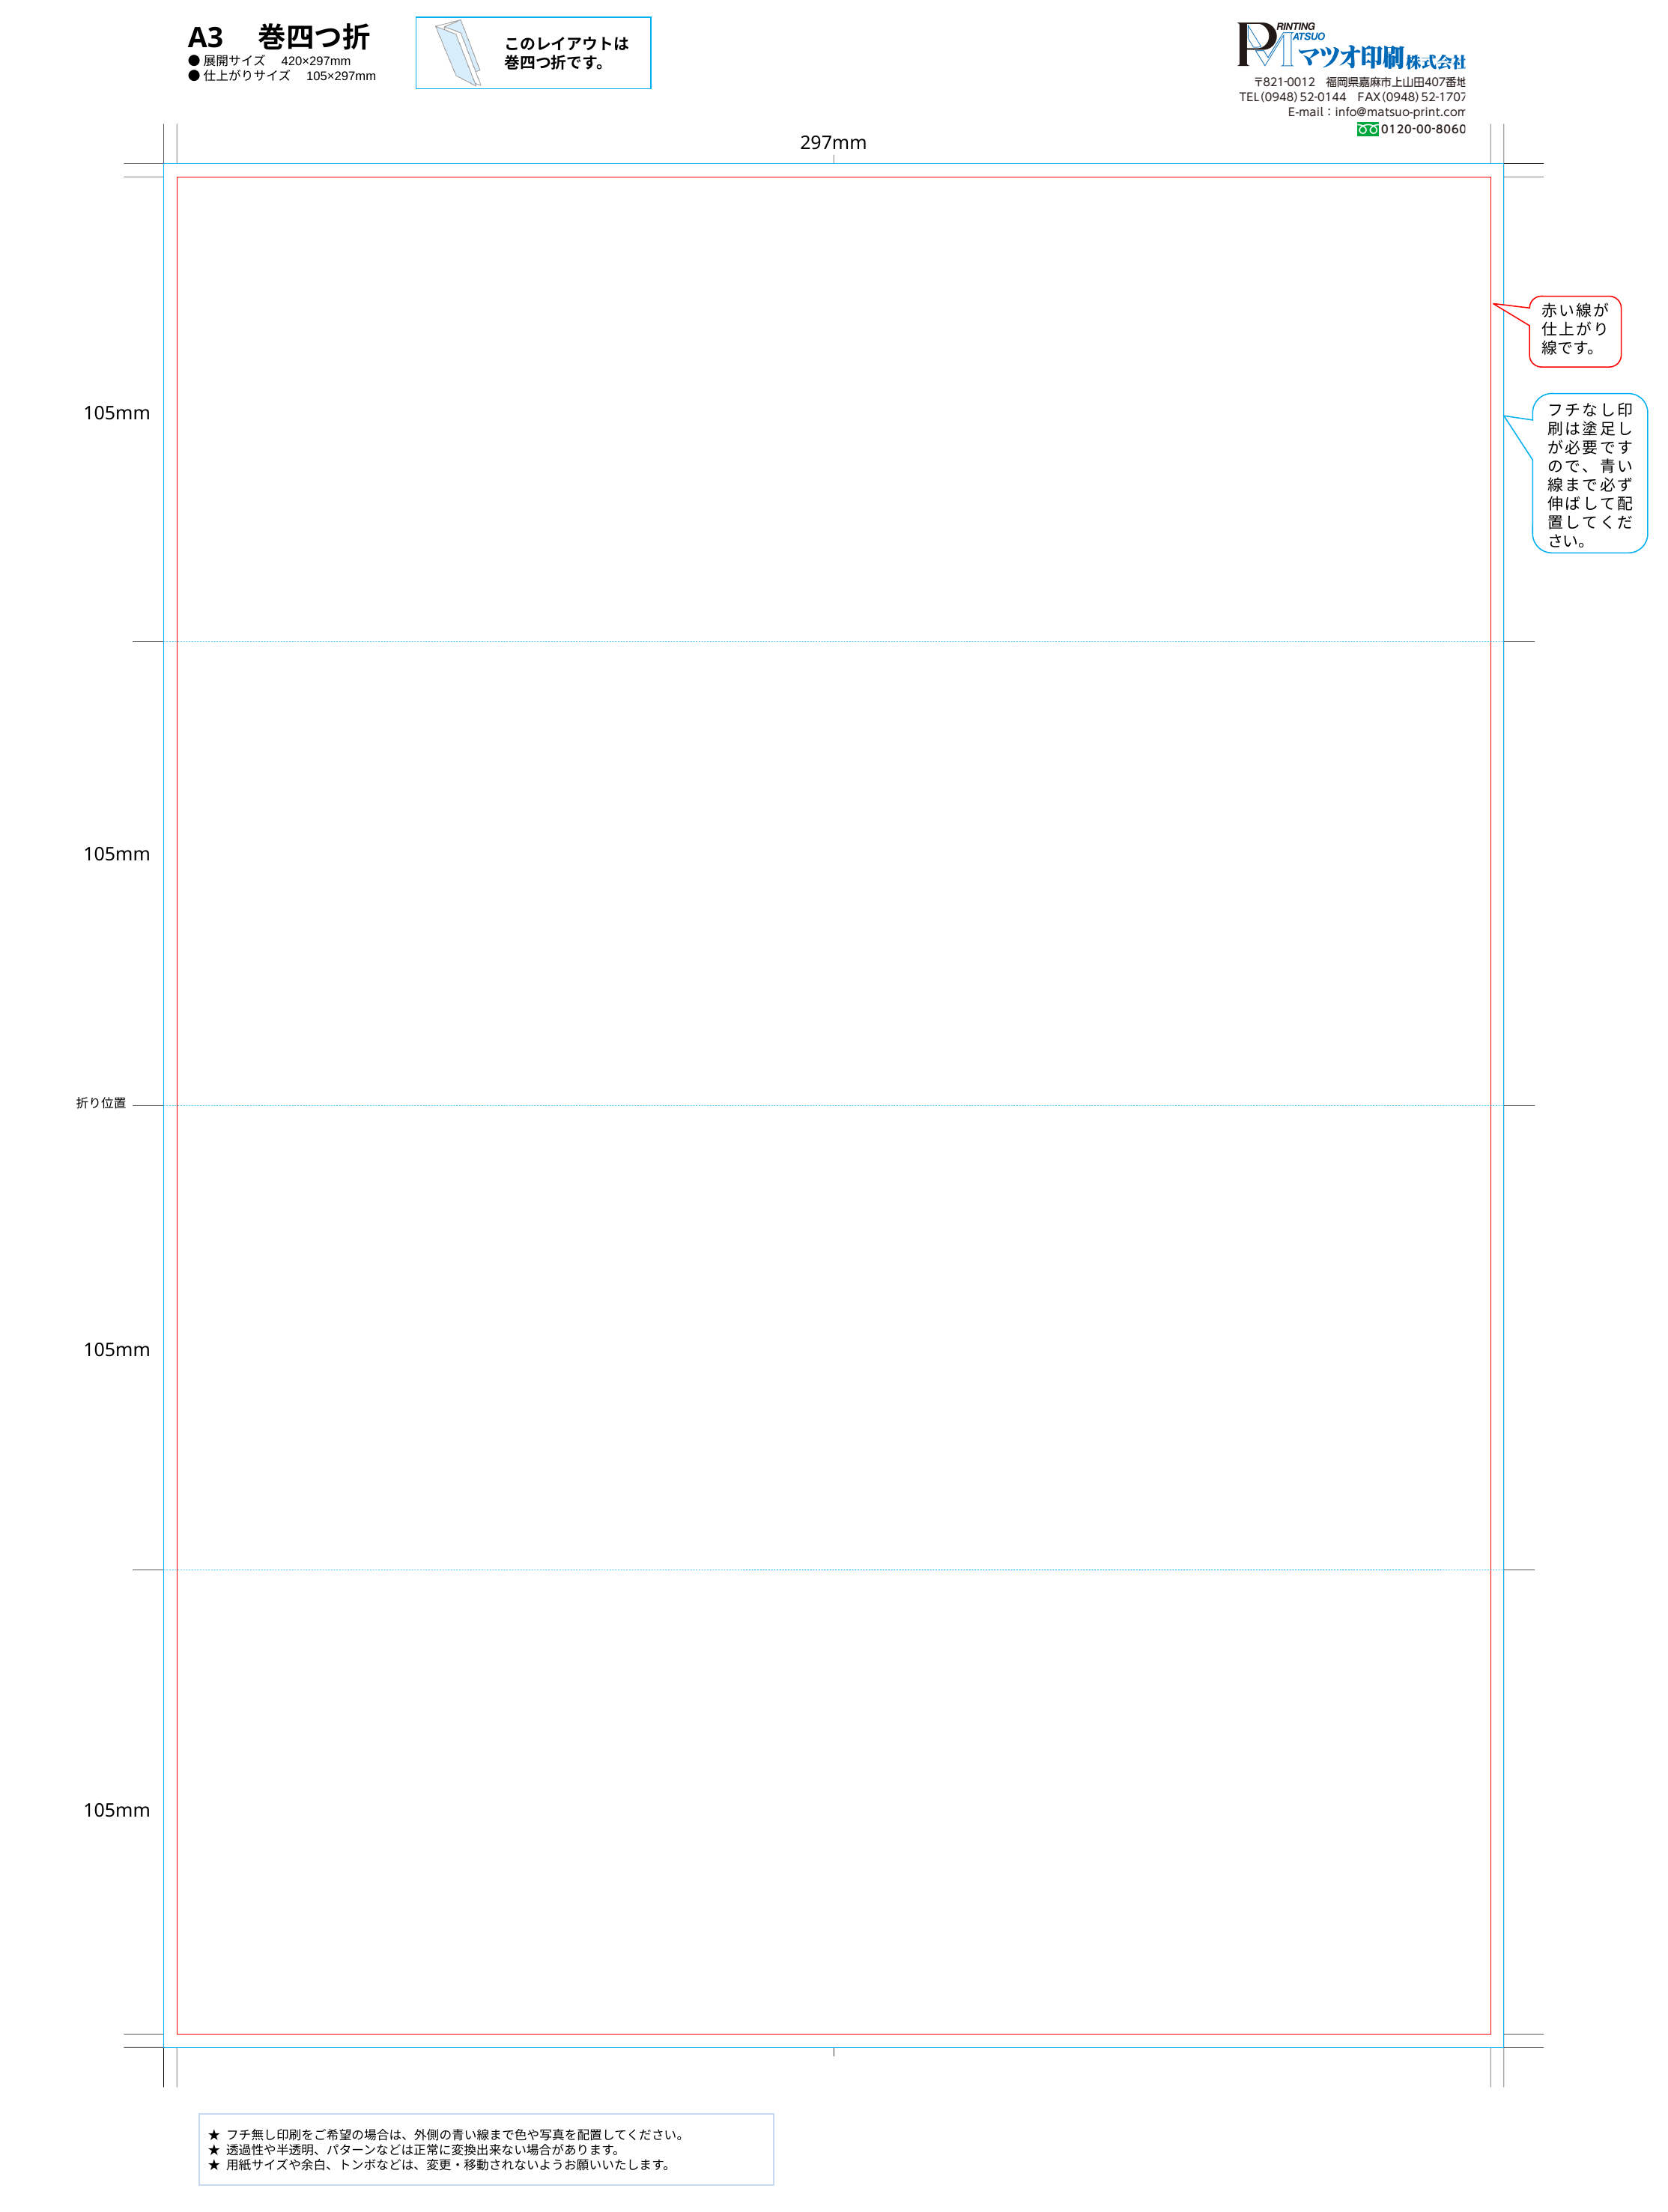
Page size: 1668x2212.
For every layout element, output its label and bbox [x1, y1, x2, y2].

picture [431, 19, 488, 88]
